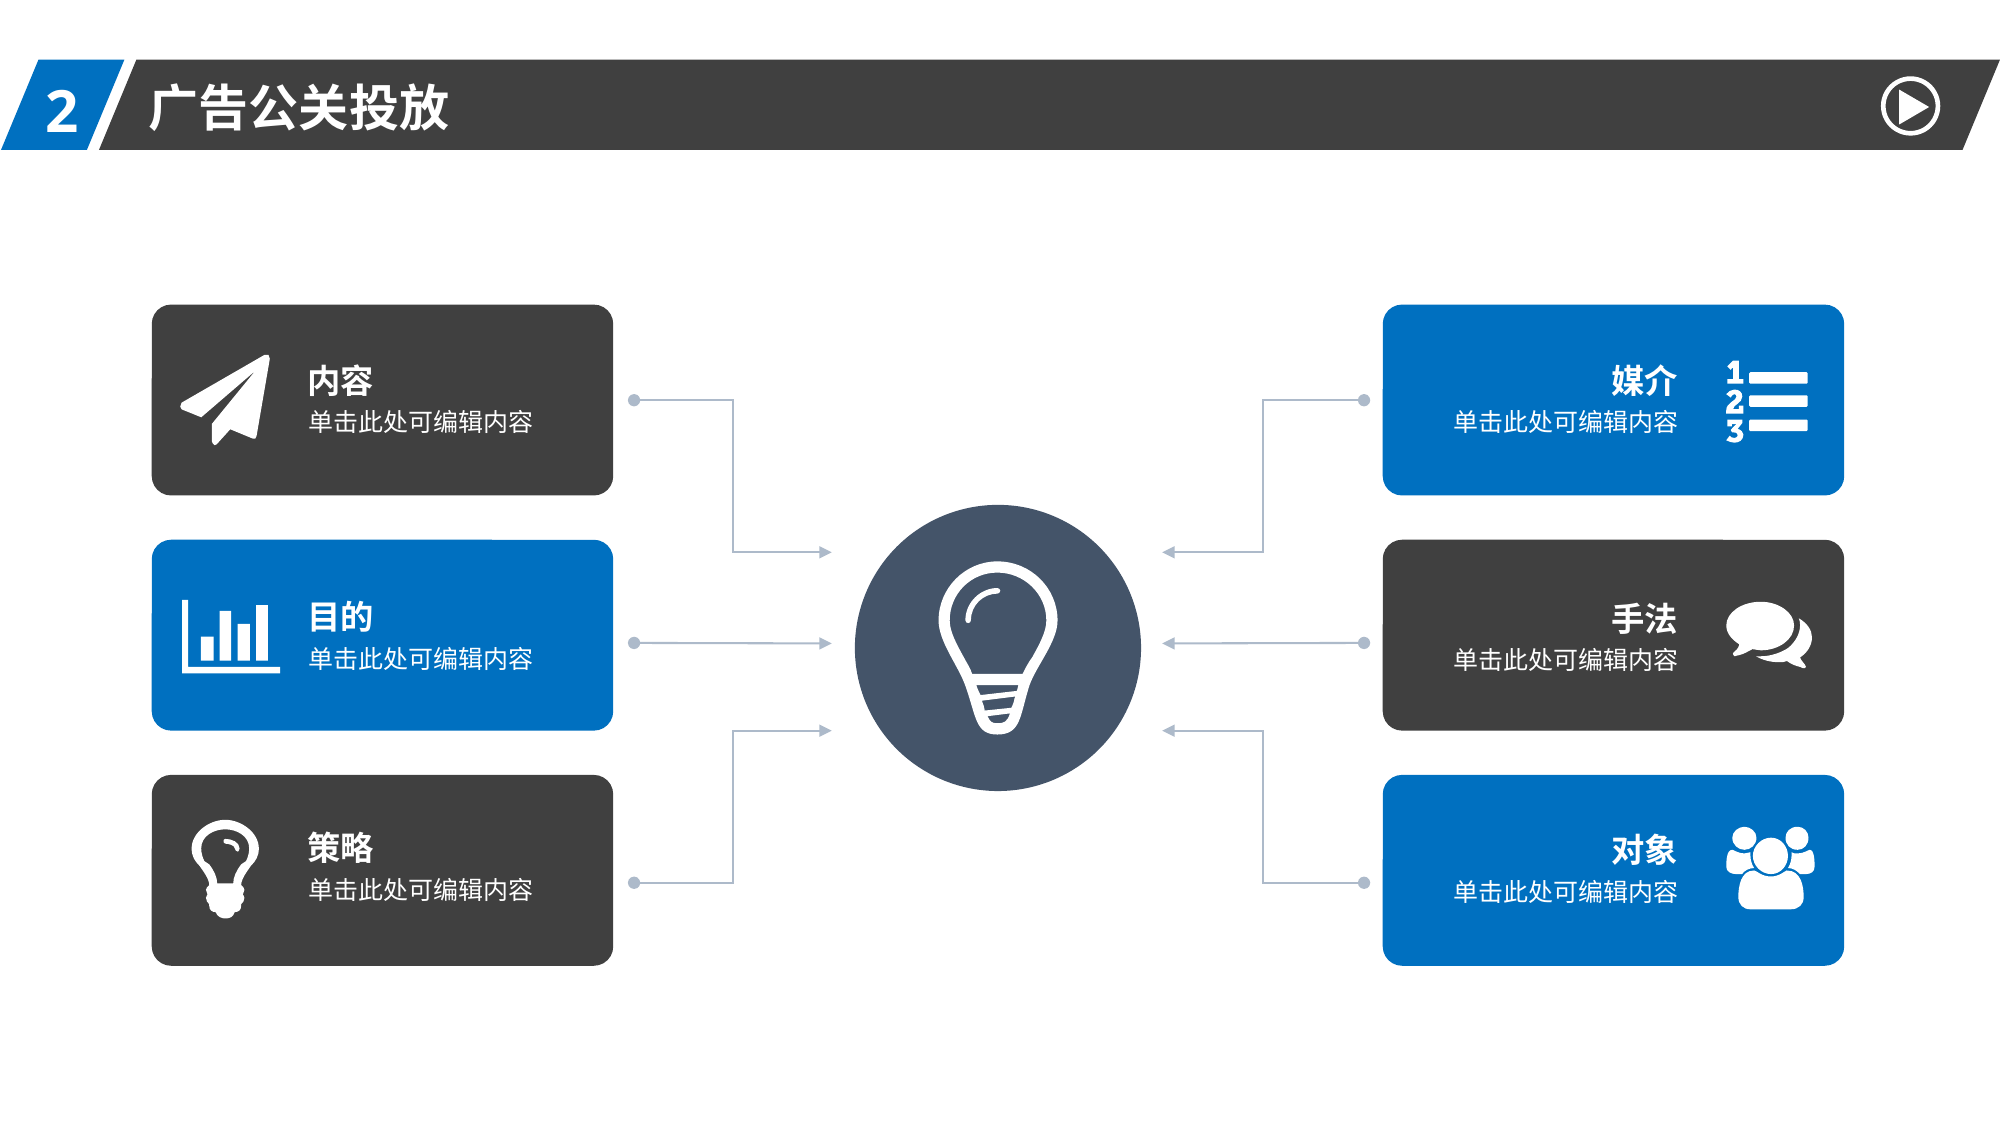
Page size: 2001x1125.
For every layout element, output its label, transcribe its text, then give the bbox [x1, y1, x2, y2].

text_box [854, 504, 1142, 792]
text_box [1749, 395, 1808, 407]
text_box 策略 [307, 827, 564, 868]
text_box [1382, 539, 1845, 731]
text_box [1382, 774, 1845, 966]
text_box [1727, 360, 1744, 384]
text_box [965, 588, 1001, 624]
text_box [151, 304, 614, 496]
text_box 对象 [1421, 829, 1679, 870]
text_box 广告公关投放 [134, 69, 546, 145]
text_box [938, 561, 1058, 735]
text_box [1726, 419, 1744, 443]
text_box 手法 [1421, 598, 1679, 639]
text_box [633, 400, 832, 553]
text_box [1382, 304, 1845, 496]
text_box [1749, 372, 1808, 384]
text_box [1785, 826, 1809, 850]
text_box [1883, 78, 1938, 134]
text_box 内容 [307, 359, 564, 400]
text_box 媒介 [1421, 359, 1679, 400]
text_box [191, 819, 259, 919]
text_box [1756, 618, 1812, 669]
text_box 目的 [307, 596, 564, 637]
text_box 2 [30, 66, 135, 152]
text_box [151, 774, 614, 966]
text_box [180, 354, 270, 446]
text_box [1726, 601, 1795, 657]
text_box 单击此处可编辑内容 [308, 406, 565, 437]
text_box [133, 59, 2000, 150]
text_box [1749, 419, 1808, 432]
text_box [1161, 400, 1365, 553]
text_box [1726, 389, 1744, 414]
text_box [1726, 849, 1815, 910]
text_box [1, 80, 30, 150]
text_box 单击此处可编辑内容 [308, 643, 565, 674]
text_box [1732, 826, 1788, 875]
text_box [151, 539, 614, 731]
text_box [182, 599, 281, 674]
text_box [1161, 730, 1365, 884]
text_box 单击此处可编辑内容 [1422, 876, 1679, 907]
text_box [35, 59, 125, 66]
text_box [633, 730, 832, 884]
text_box [1899, 89, 1930, 125]
text_box 单击此处可编辑内容 [1422, 406, 1679, 437]
text_box 单击此处可编辑内容 [1422, 645, 1679, 676]
text_box 单击此处可编辑内容 [308, 874, 565, 905]
